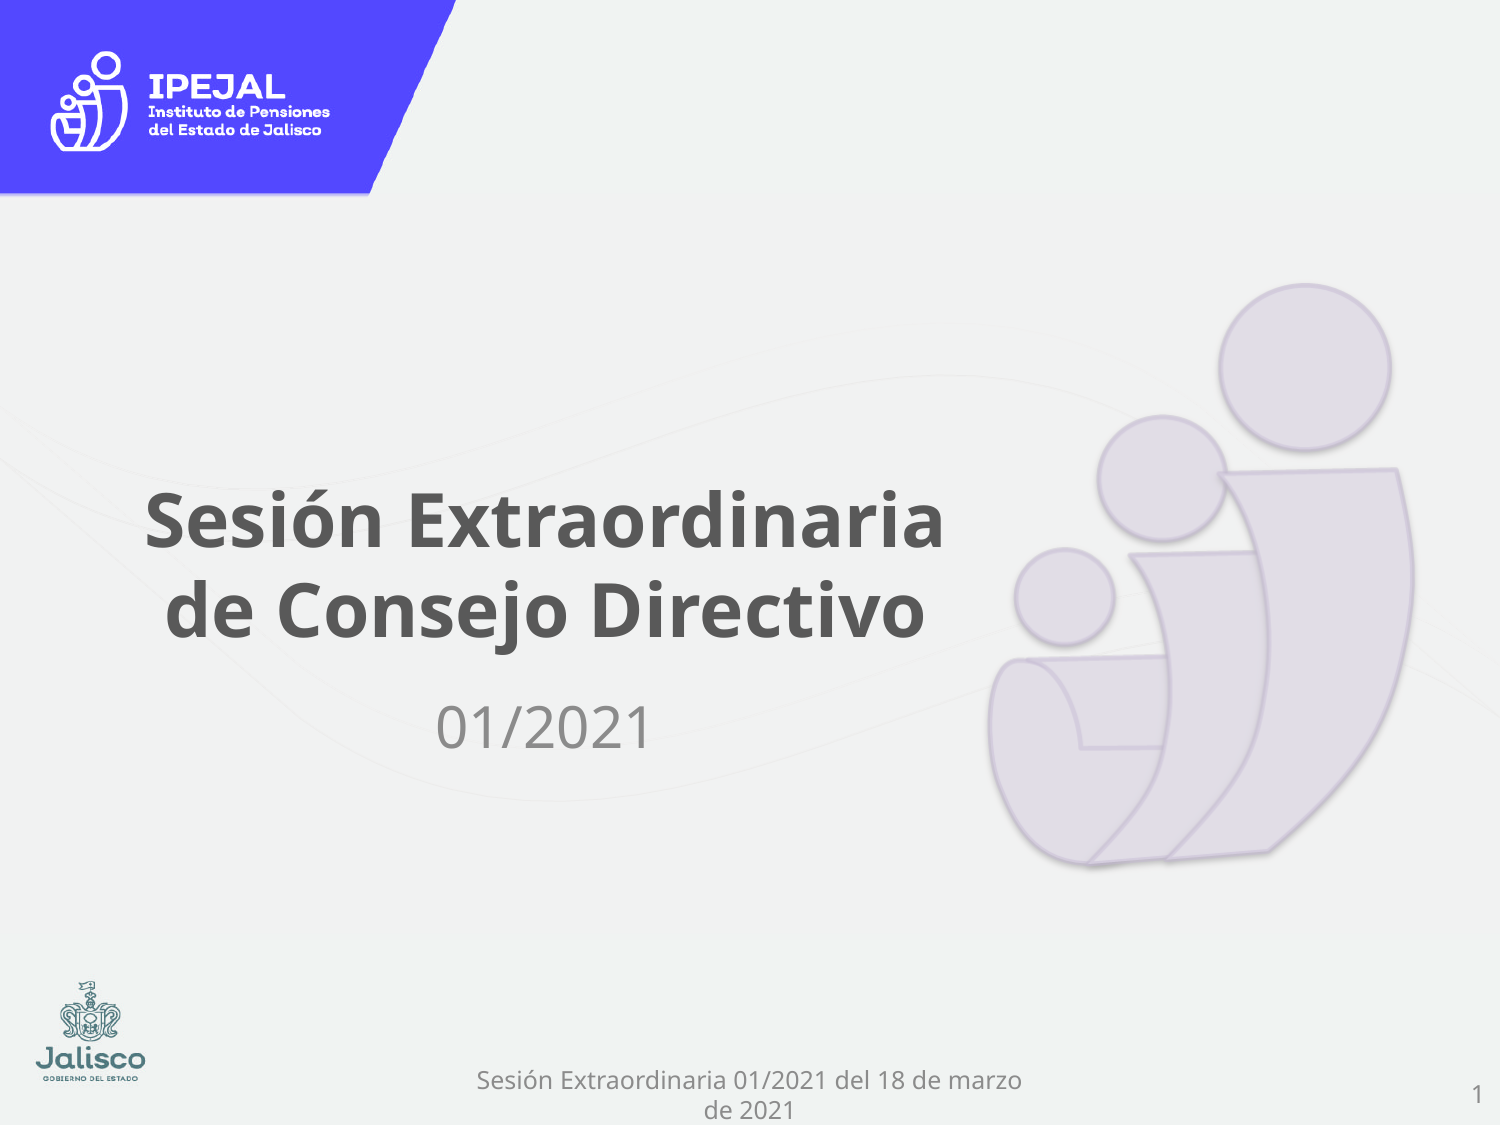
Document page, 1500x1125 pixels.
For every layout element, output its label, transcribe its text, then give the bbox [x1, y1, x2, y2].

subtitle 01/2021 [75, 683, 1017, 882]
picture [0, 0, 1500, 193]
slide_number 1 [1149, 1065, 1500, 1125]
title Sesión Extraordinaria de Consejo Directivo [75, 441, 1017, 683]
footer Sesión Extraordinaria 01/2021 del 18 de marzo de 2021 [445, 1065, 1055, 1125]
picture [0, 934, 1500, 1125]
